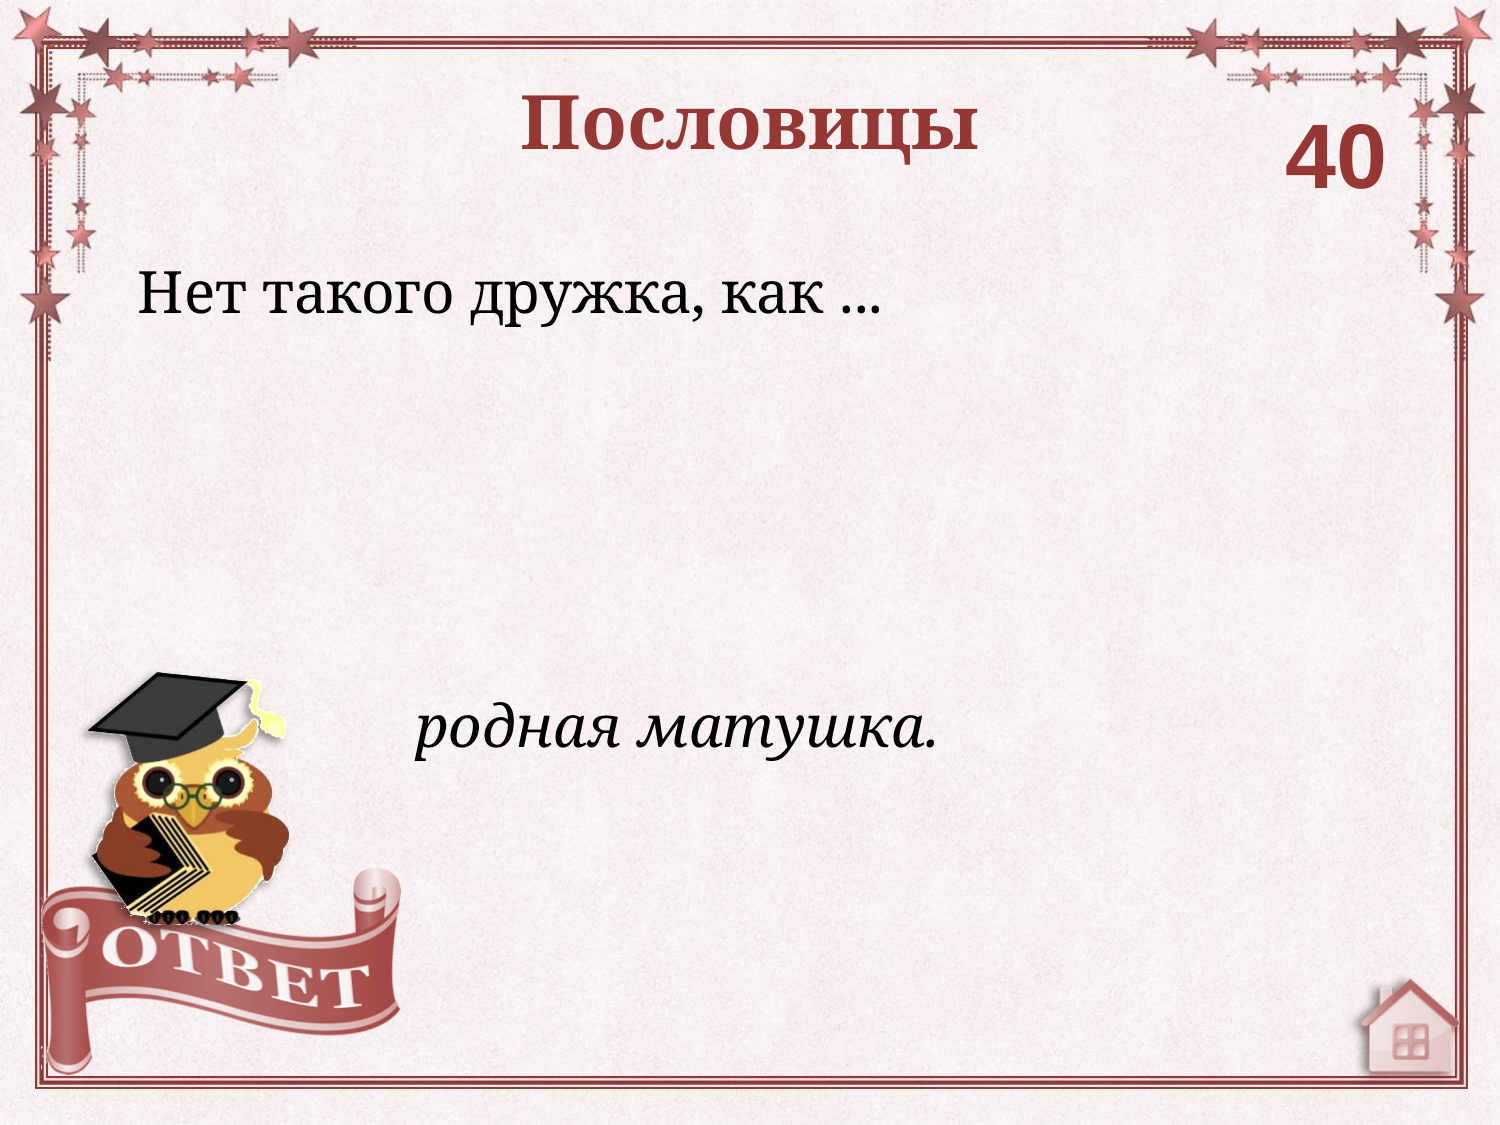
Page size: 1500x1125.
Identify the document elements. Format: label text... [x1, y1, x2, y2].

text_box Пословицы [301, 66, 1200, 172]
picture [0, 0, 1500, 1125]
text_box Нет такого дружка, как ... [123, 247, 1378, 333]
text_box 40 [1266, 89, 1407, 215]
text_box родная матушка. [400, 681, 1435, 766]
